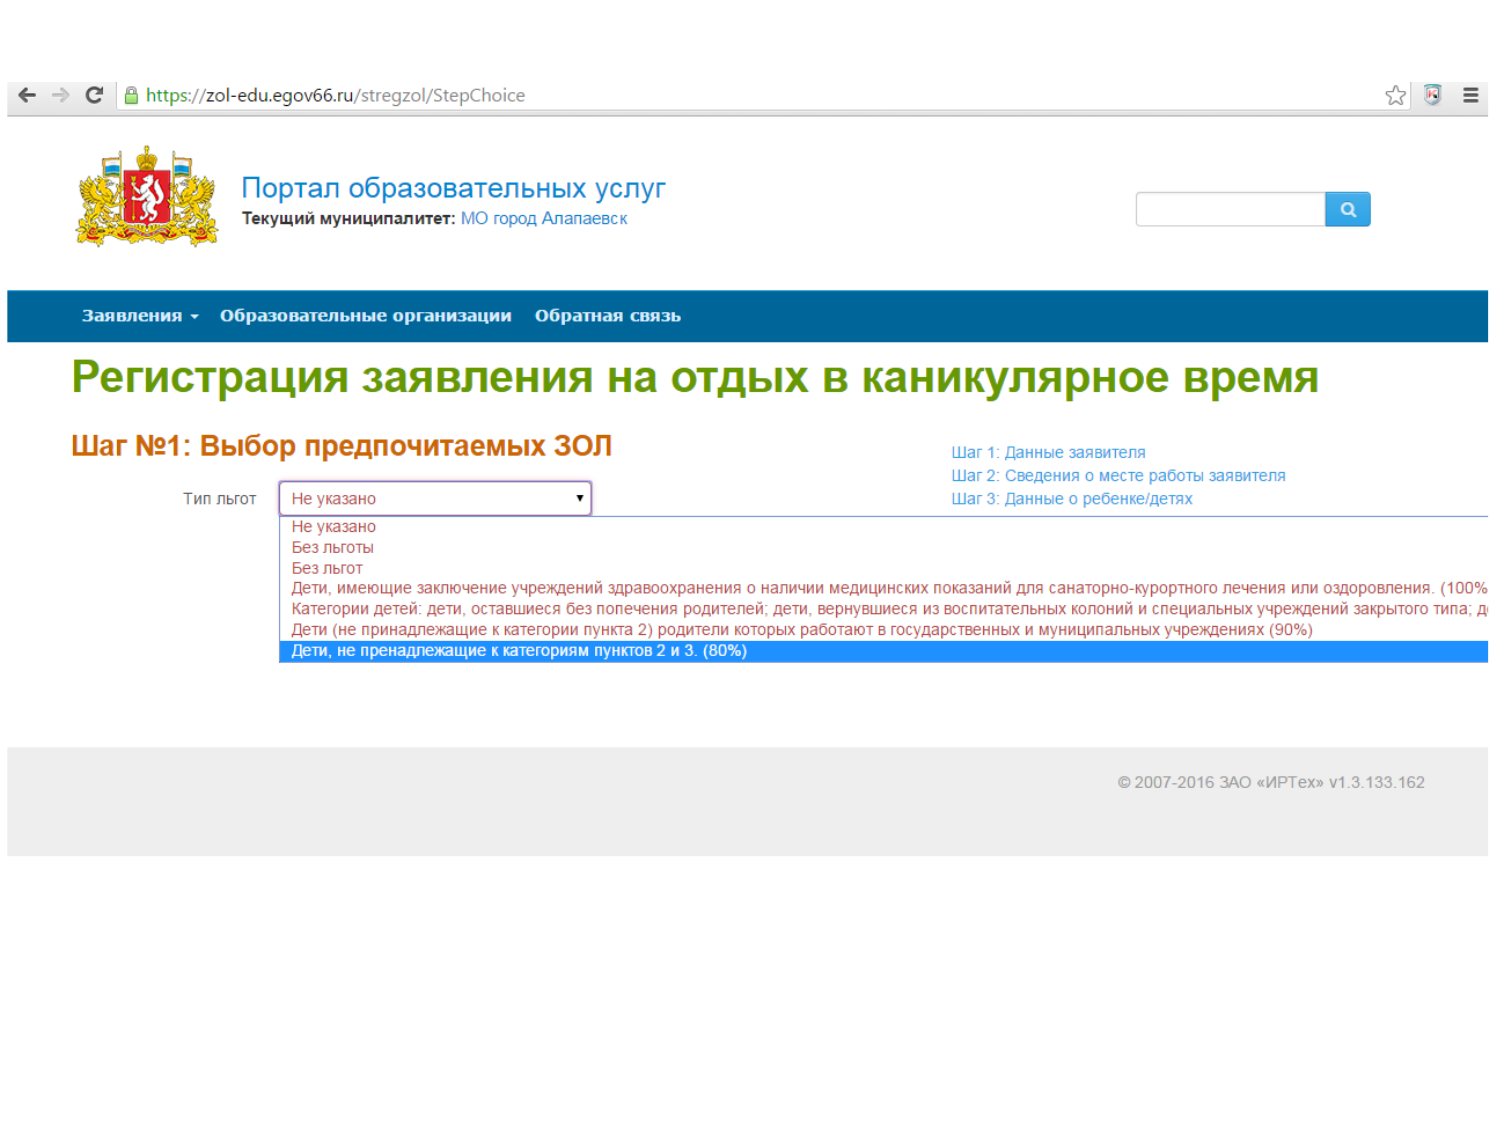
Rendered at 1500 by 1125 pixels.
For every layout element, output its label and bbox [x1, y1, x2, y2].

list [7, 81, 1489, 891]
